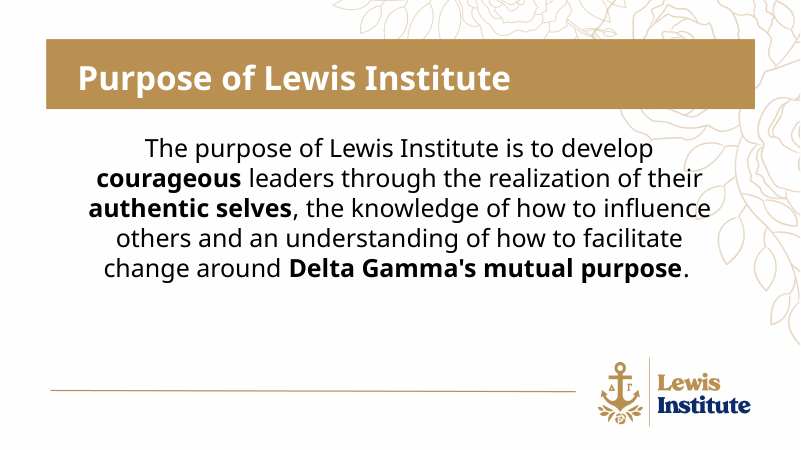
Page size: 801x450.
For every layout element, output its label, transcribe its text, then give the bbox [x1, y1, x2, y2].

list Purpose of Lewis Institute [62, 50, 738, 100]
list The purpose of Lewis Institute is to develop courageous leaders through the realization of their authentic selves, the knowledge of how to influence others and an understanding of how to facilitate change around Delta Gamma's mutual purpose. [62, 125, 738, 350]
picture [0, 0, 801, 450]
